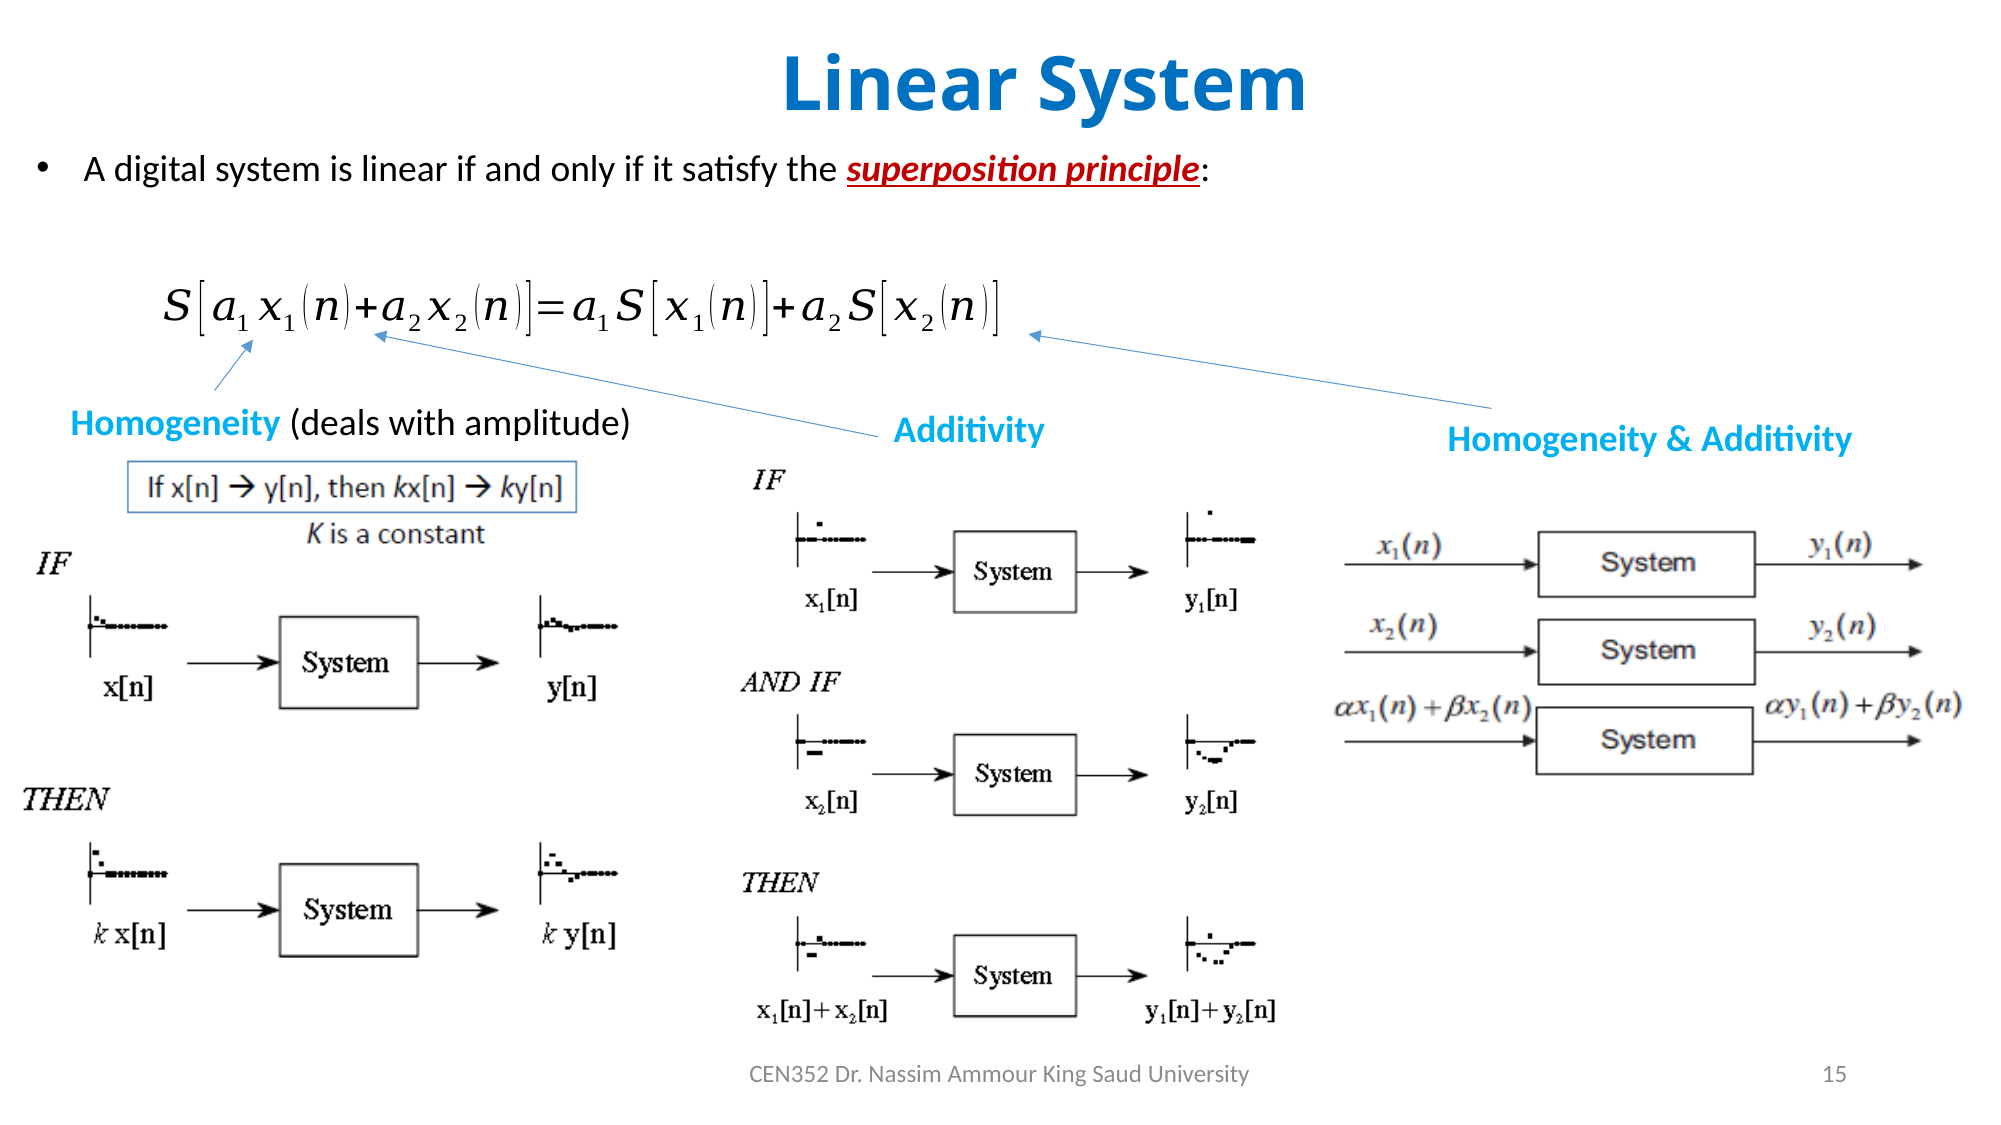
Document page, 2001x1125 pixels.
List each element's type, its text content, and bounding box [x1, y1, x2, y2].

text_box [214, 339, 254, 391]
text_box Homogeneity & Additivity [1432, 406, 1869, 467]
picture [1322, 501, 1979, 787]
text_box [1028, 334, 1492, 409]
text_box A digital system is linear if and only if it satisfy the superposition principle: [21, 133, 1887, 197]
picture [715, 460, 1311, 1043]
text_box Linear System [765, 27, 1325, 133]
text_box Additivity [878, 397, 1069, 458]
text_box Homogeneity (deals with amplitude) [55, 390, 664, 451]
picture [0, 453, 651, 972]
footer CEN352 Dr. Nassim Ammour King Saud University [662, 1042, 1338, 1103]
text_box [373, 334, 878, 437]
slide_number 15 [1412, 1042, 1863, 1103]
